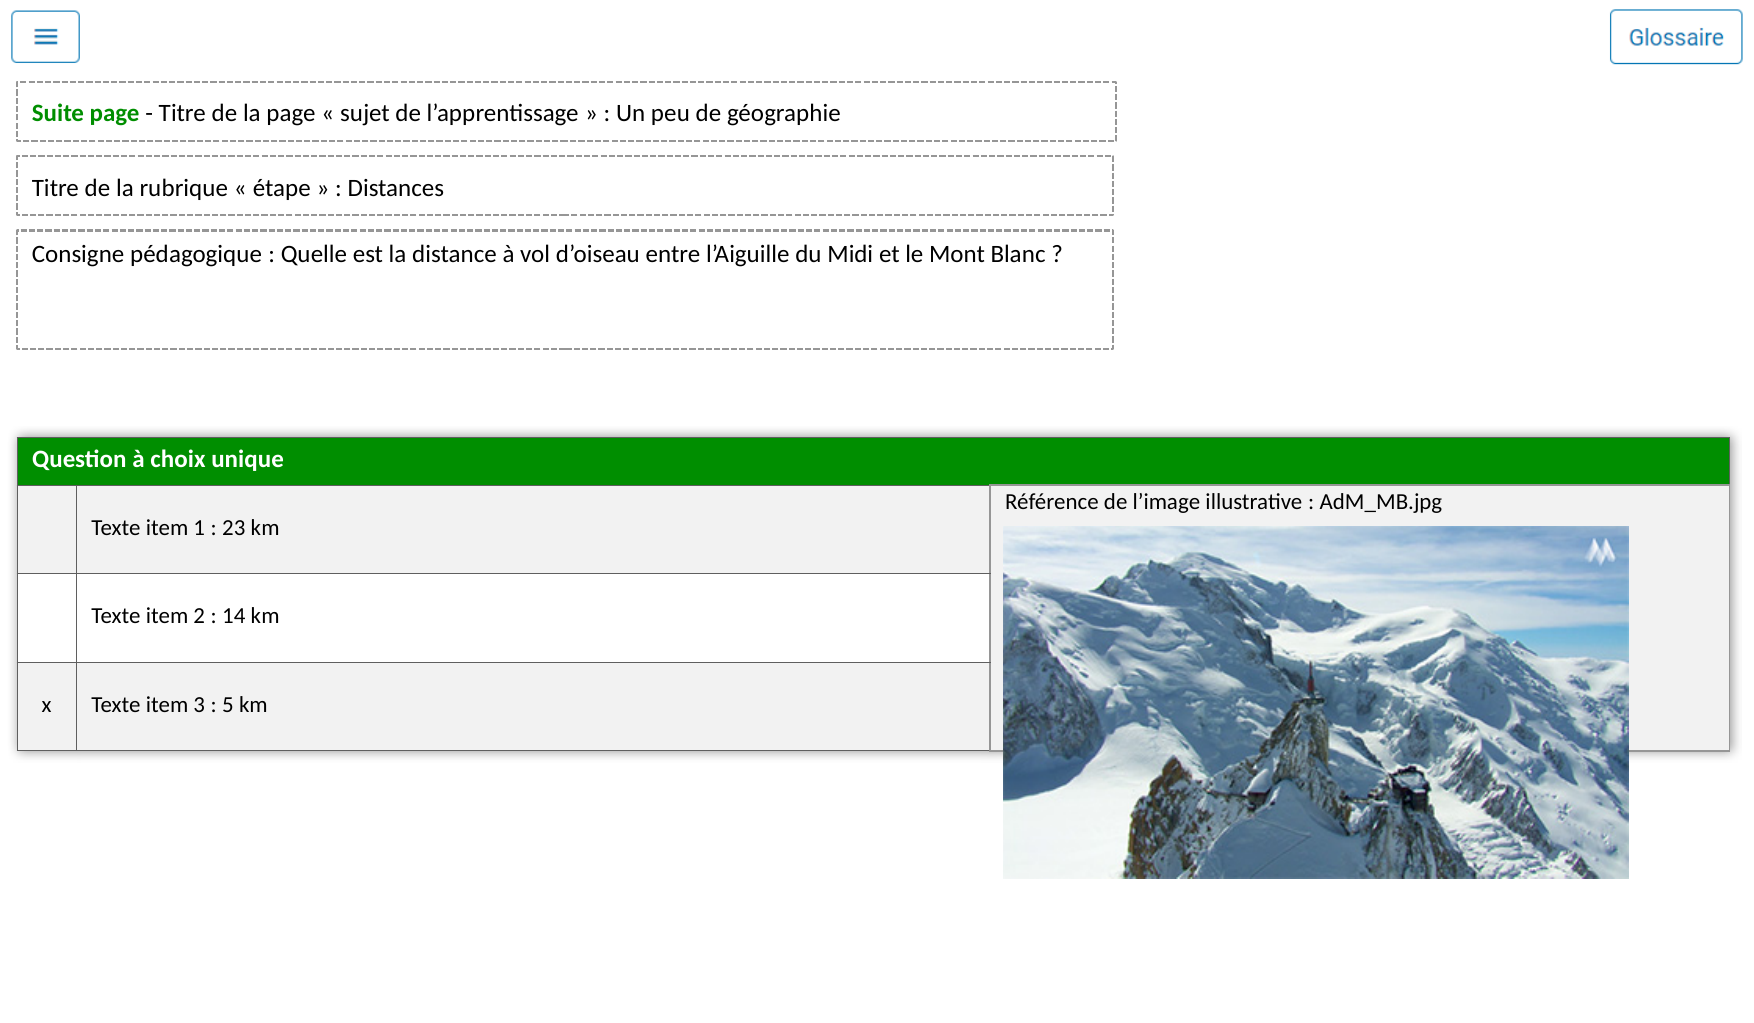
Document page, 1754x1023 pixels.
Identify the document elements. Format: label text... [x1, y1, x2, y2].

table_cell x [18, 663, 76, 750]
table_cell Texte item 2 : 14 km [77, 574, 989, 662]
table_header Question à choix unique [18, 438, 1729, 485]
table_cell [18, 574, 76, 662]
picture [1003, 526, 1630, 879]
text_box Titre de la rubrique « étape » : Distances [17, 156, 1114, 216]
table_cell Texte item 3 : 5 km [77, 663, 989, 750]
picture [1595, 0, 1754, 70]
table_cell [18, 486, 76, 573]
picture [0, 0, 97, 70]
text_box Suite page - Titre de la page « sujet de l’apprentissage » : Un peu de géographie [17, 82, 1117, 142]
text_box Consigne pédagogique : Quelle est la distance à vol d’oiseau entre l’Aiguille du Midi et le Mont Blanc ? [17, 230, 1114, 349]
table_cell Référence de l’image illustrative : AdM_MB.jpg [991, 486, 1729, 750]
table_cell Texte item 1 : 23 km [77, 486, 989, 573]
